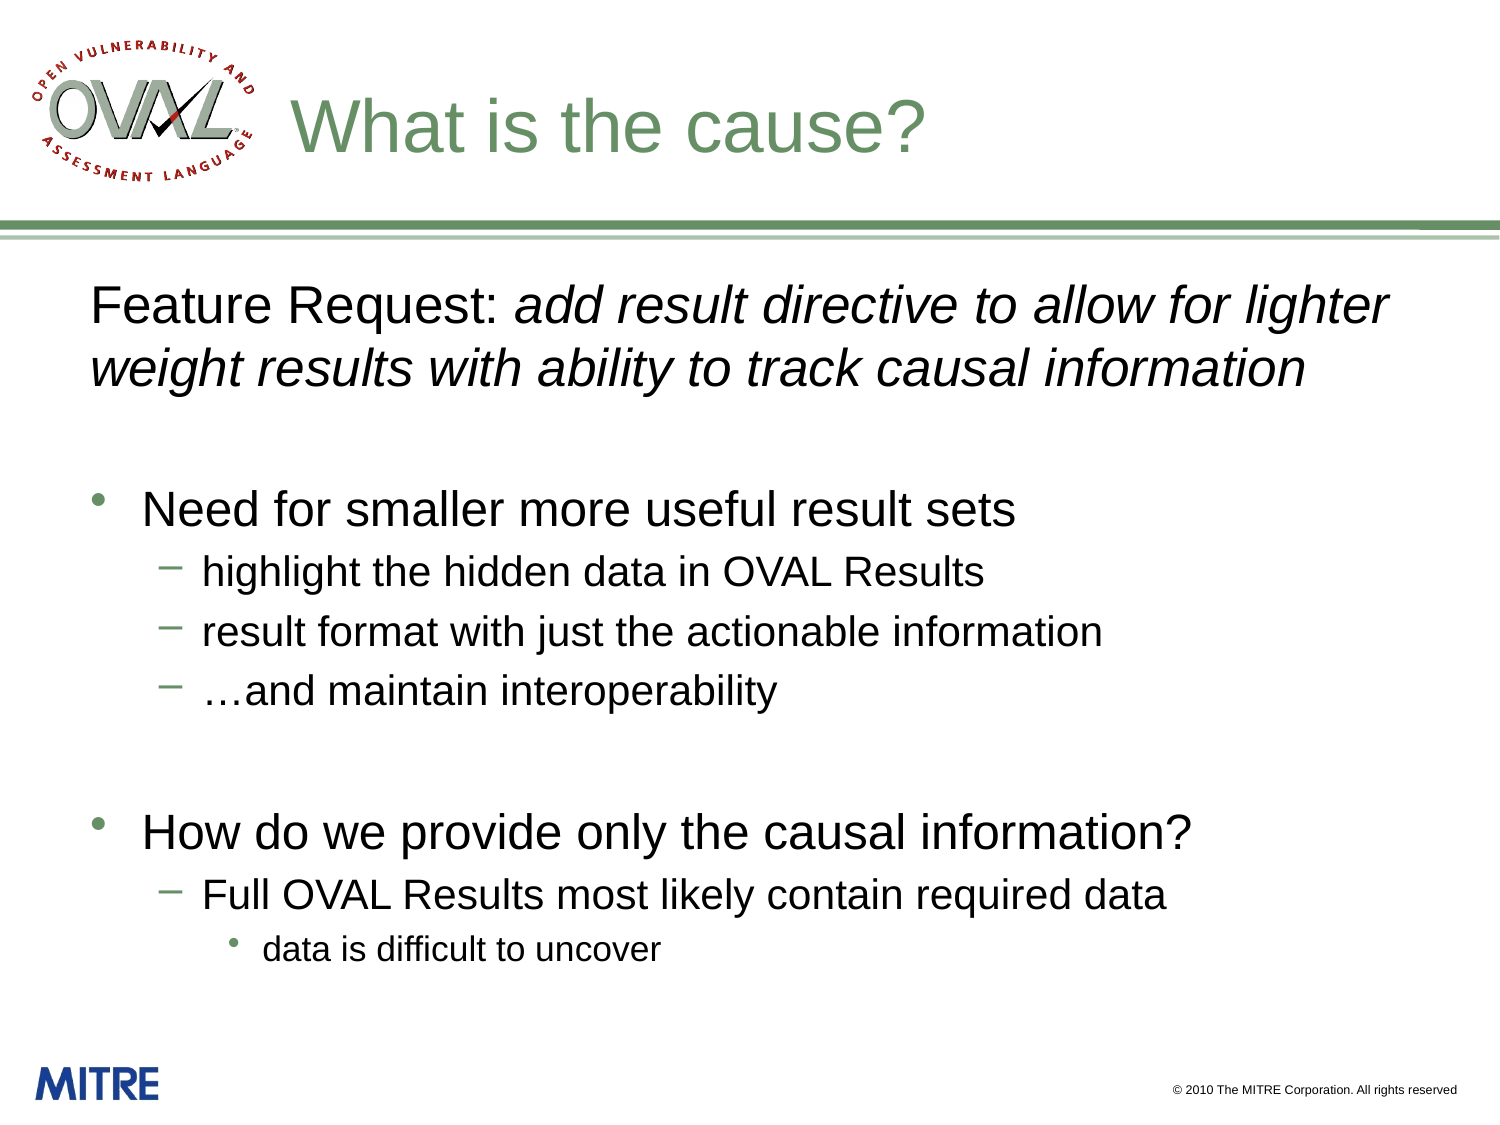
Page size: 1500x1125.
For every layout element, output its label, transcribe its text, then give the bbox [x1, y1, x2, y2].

list Feature Request: add result directive to allow for lighter weight results with ability to track causal information Need for smaller more useful result sets highlight the hidden data in OVAL Results result format with just the actionable information …and maintain interoperability How do we provide only the causal information? Full OVAL Results most likely contain required data data is difficult to uncover [74, 262, 1426, 990]
title What is the cause? [274, 44, 1438, 201]
picture [30, 1064, 163, 1106]
picture [0, 0, 313, 238]
